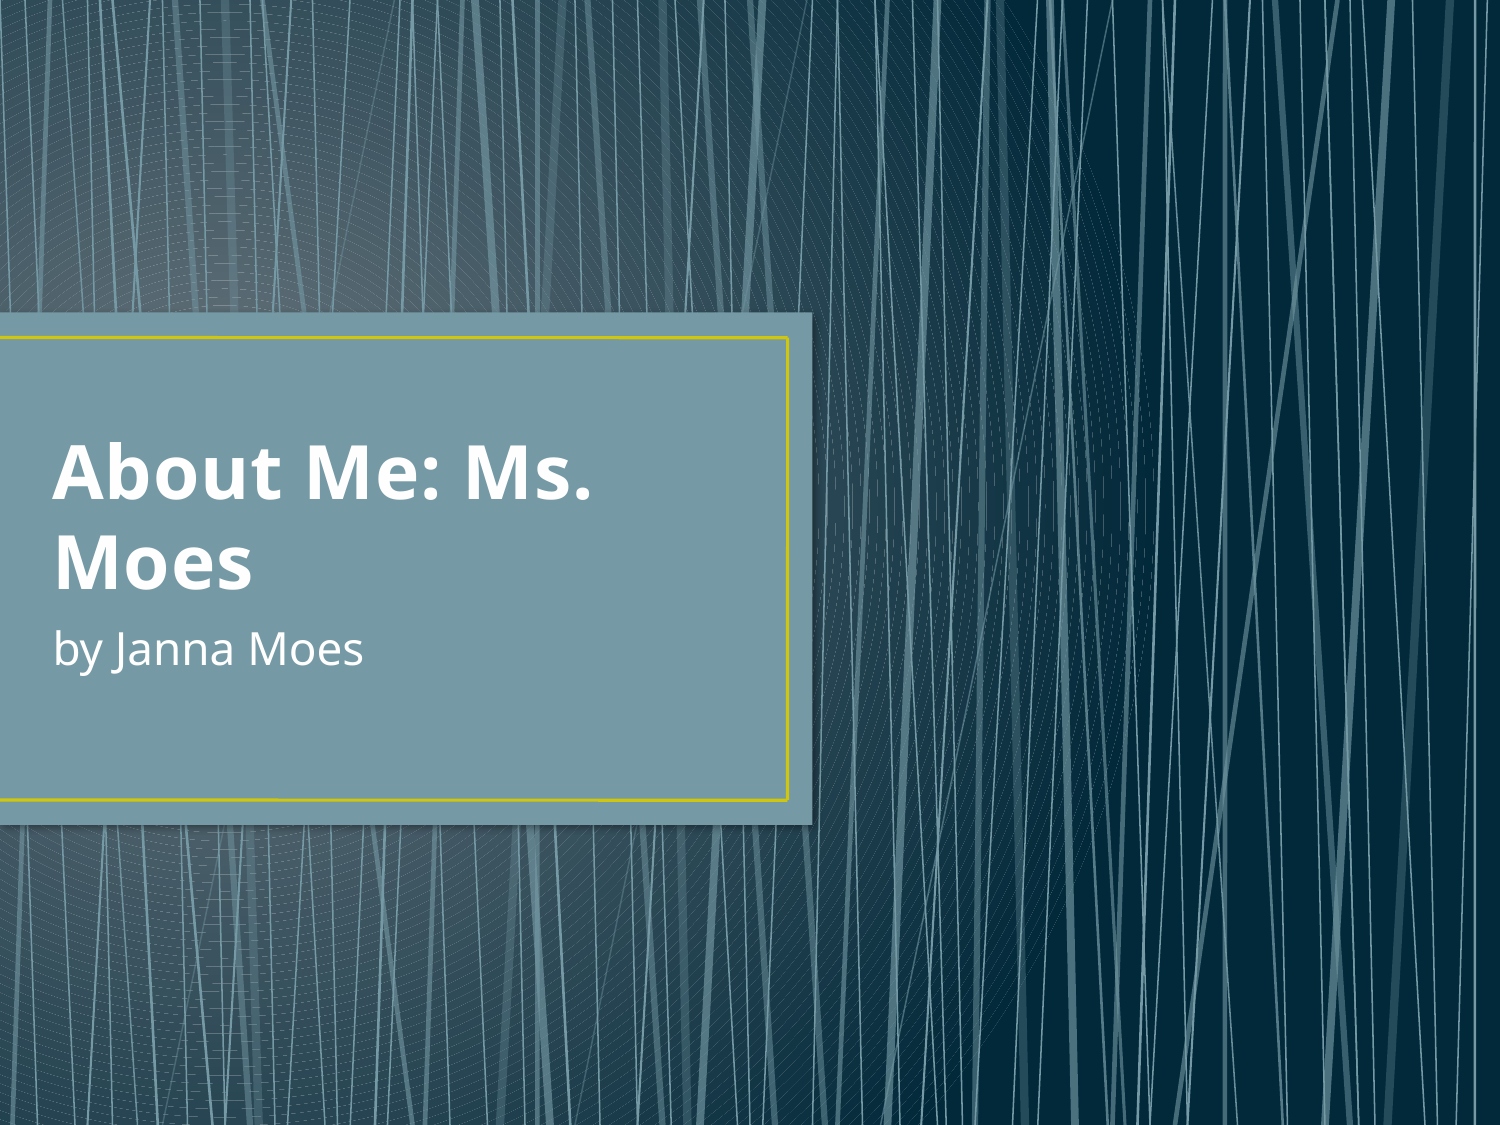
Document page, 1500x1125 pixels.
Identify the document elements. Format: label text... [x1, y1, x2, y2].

subtitle by Janna Moes [37, 612, 763, 788]
title About Me: Ms. Moes [37, 349, 763, 612]
